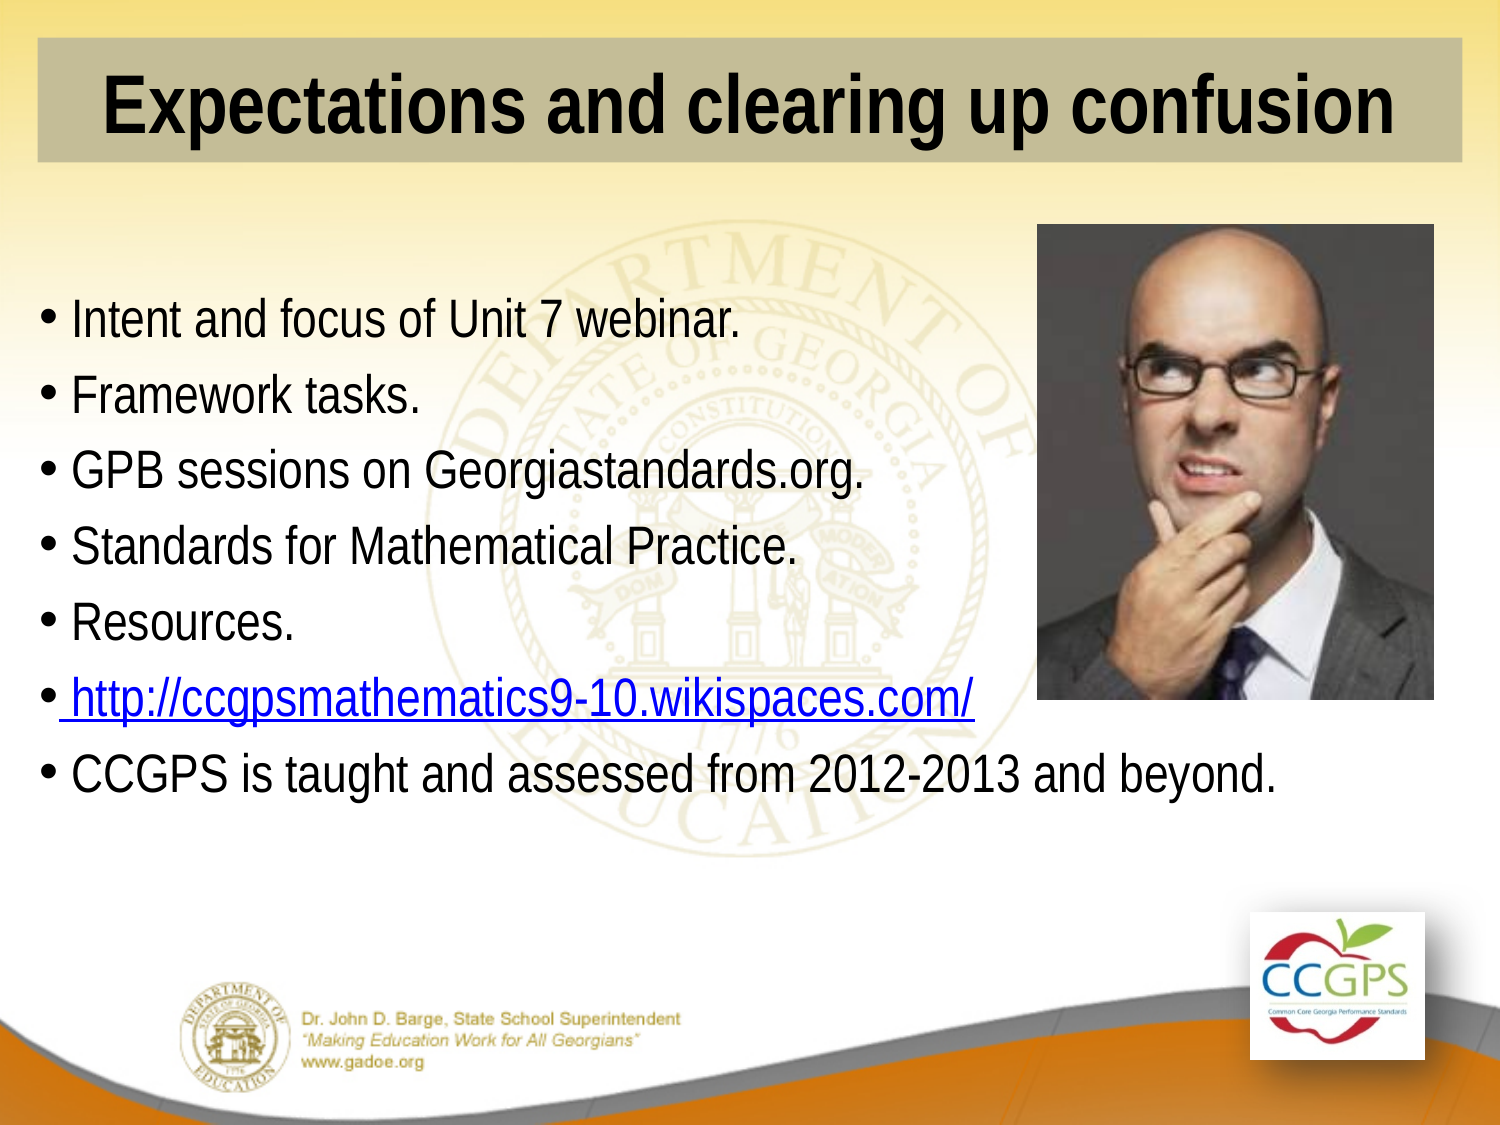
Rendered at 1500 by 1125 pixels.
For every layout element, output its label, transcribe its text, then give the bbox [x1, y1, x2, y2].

title Expectations and clearing up confusion [37, 37, 1463, 163]
picture [0, 0, 1500, 1125]
subtitle Intent and focus of Unit 7 webinar. Framework tasks. GPB sessions on Georgiastandards.org. Standards for Mathematical Practice. Resources. http://ccgpsmathematics9-10.wikispaces.com/ CCGPS is taught and assessed from 2012-2013 and beyond. [24, 199, 1500, 976]
picture [1037, 224, 1434, 701]
